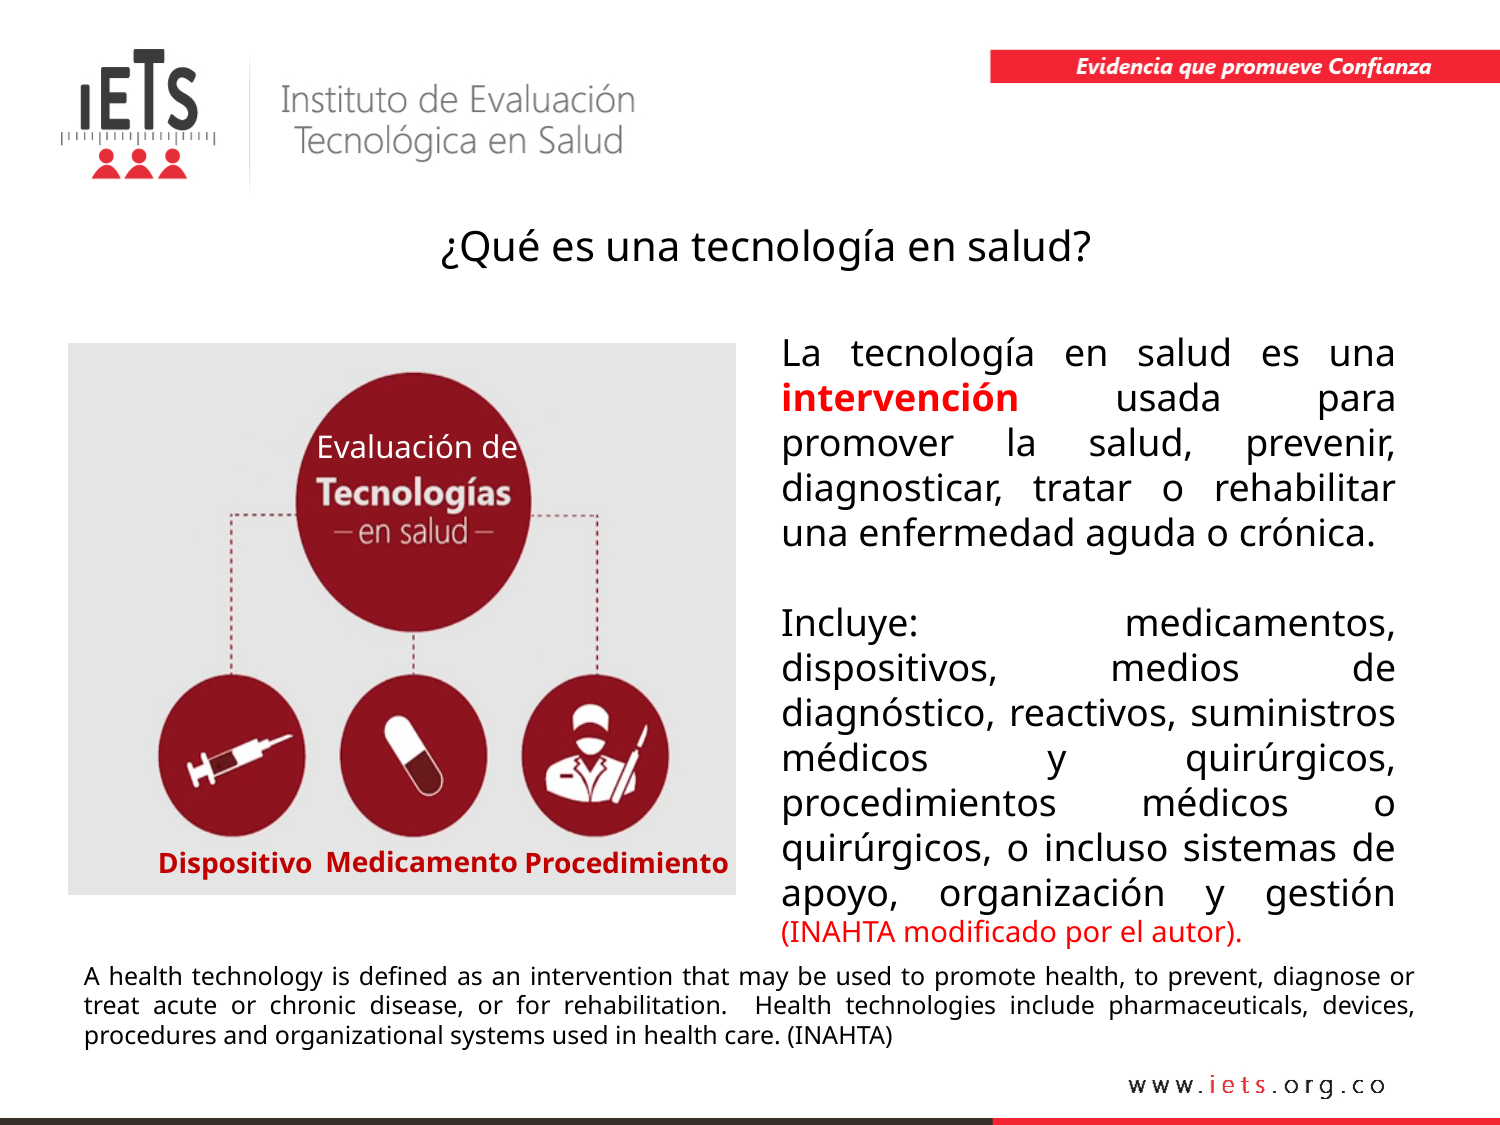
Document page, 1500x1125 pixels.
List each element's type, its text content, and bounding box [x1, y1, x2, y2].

text_box ¿Qué es una tecnología en salud? [426, 212, 1107, 278]
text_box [68, 343, 736, 896]
text_box La tecnología en salud es una intervención usada para promover la salud, prevenir, diagnosticar, tratar o rehabilitar una enfermedad aguda o crónica. Incluye: medicamentos, dispositivos, medios de diagnóstico, reactivos, suministros médicos y quirúrgicos, procedimientos médicos o quirúrgicos, o incluso sistemas de apoyo, organización y gestión (INAHTA modificado por el autor). [766, 321, 1412, 952]
picture [0, 0, 1500, 1125]
text_box A health technology is defined as an intervention that may be used to promote health, to prevent, diagnose or treat acute or chronic disease, or for rehabilitation. Health technologies include pharmaceuticals, devices, procedures and organizational systems used in health care. (INAHTA) [69, 952, 1433, 1058]
